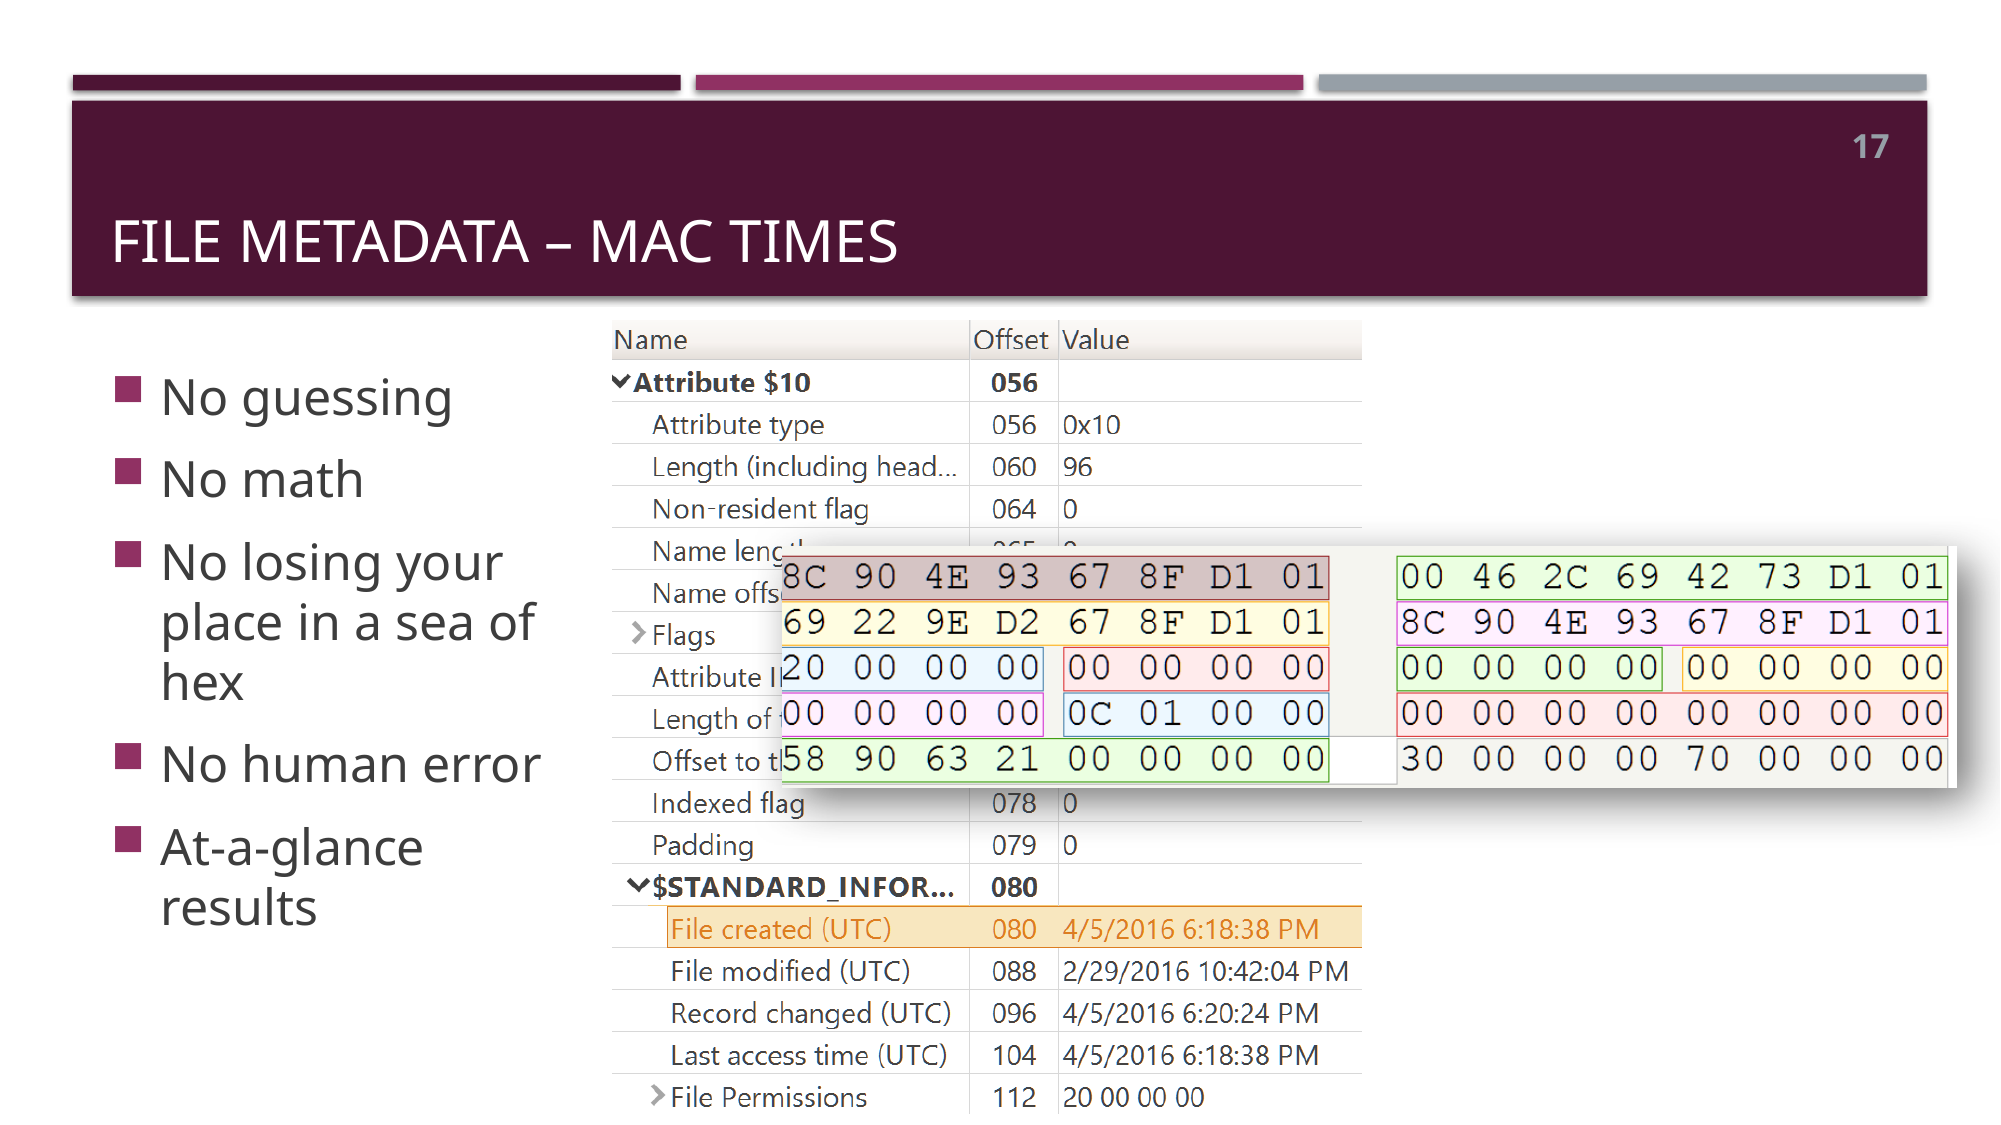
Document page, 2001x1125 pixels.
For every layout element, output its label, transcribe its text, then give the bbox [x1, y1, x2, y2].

picture [611, 319, 1958, 1114]
list No guessing No math No losing your place in a sea of hex No human error At-a-glance results [95, 357, 605, 962]
slide_number 17 [1732, 117, 1905, 178]
title File metadata – mac times [95, 115, 1905, 282]
